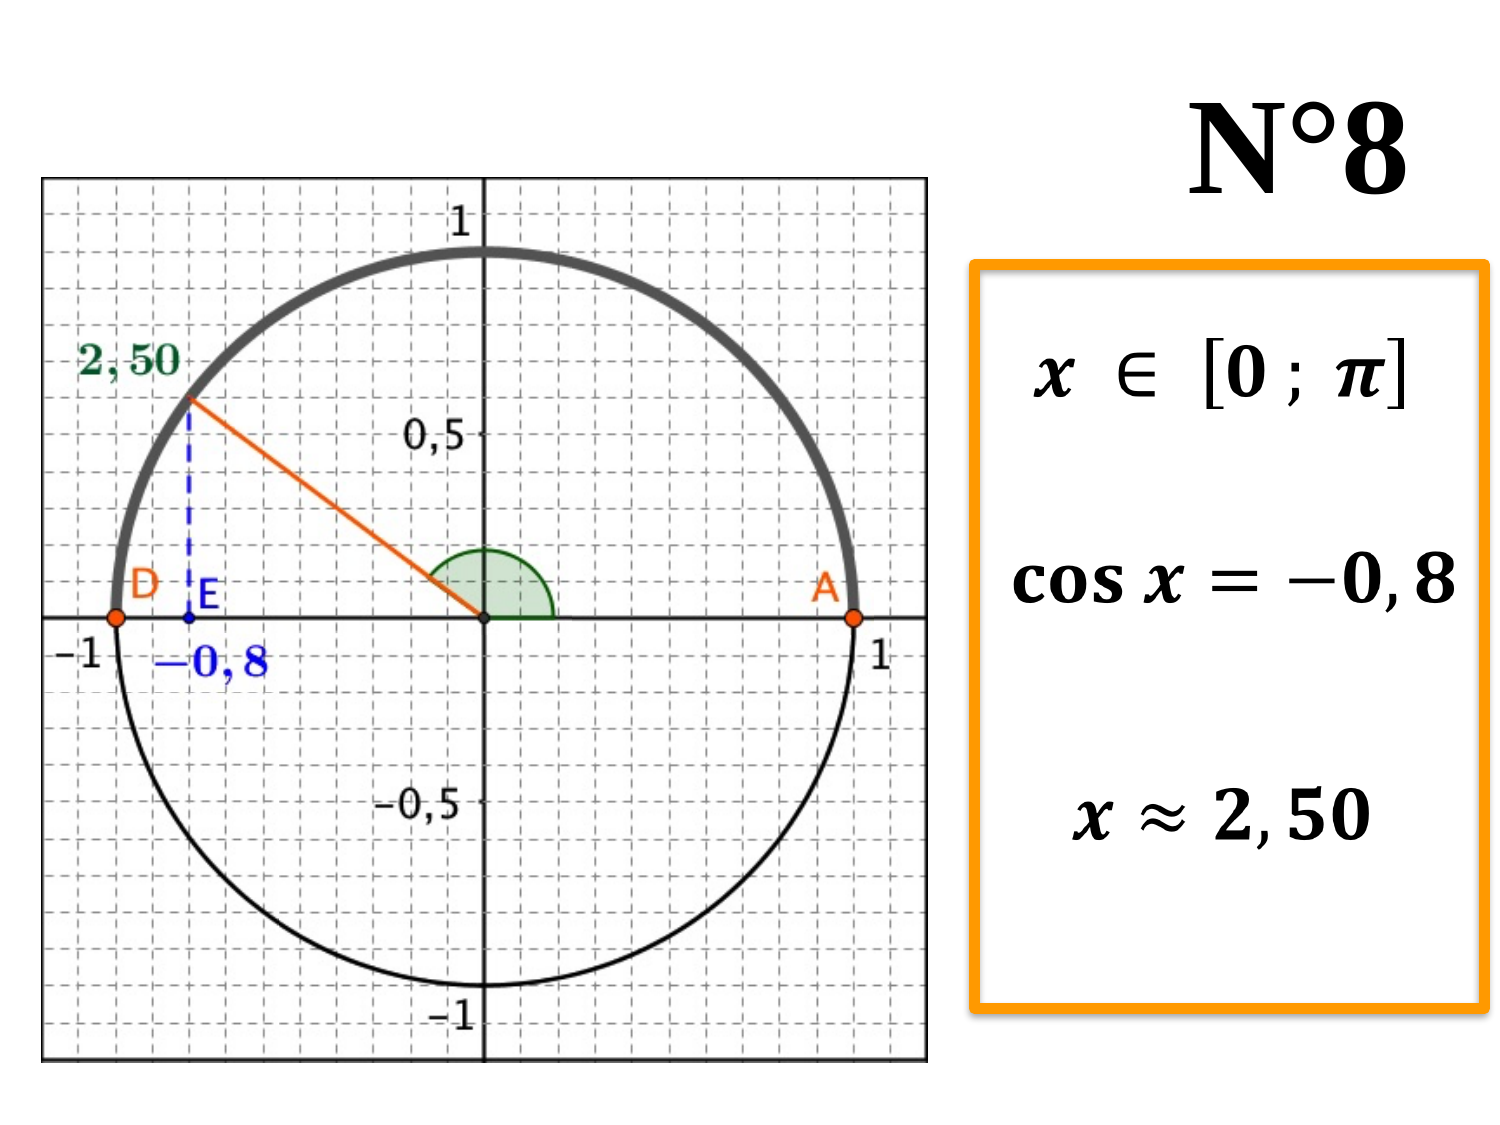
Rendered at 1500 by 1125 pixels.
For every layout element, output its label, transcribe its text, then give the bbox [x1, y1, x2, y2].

title N°8 [75, 45, 1425, 233]
text_box [974, 264, 1485, 1009]
picture [41, 176, 1471, 1064]
